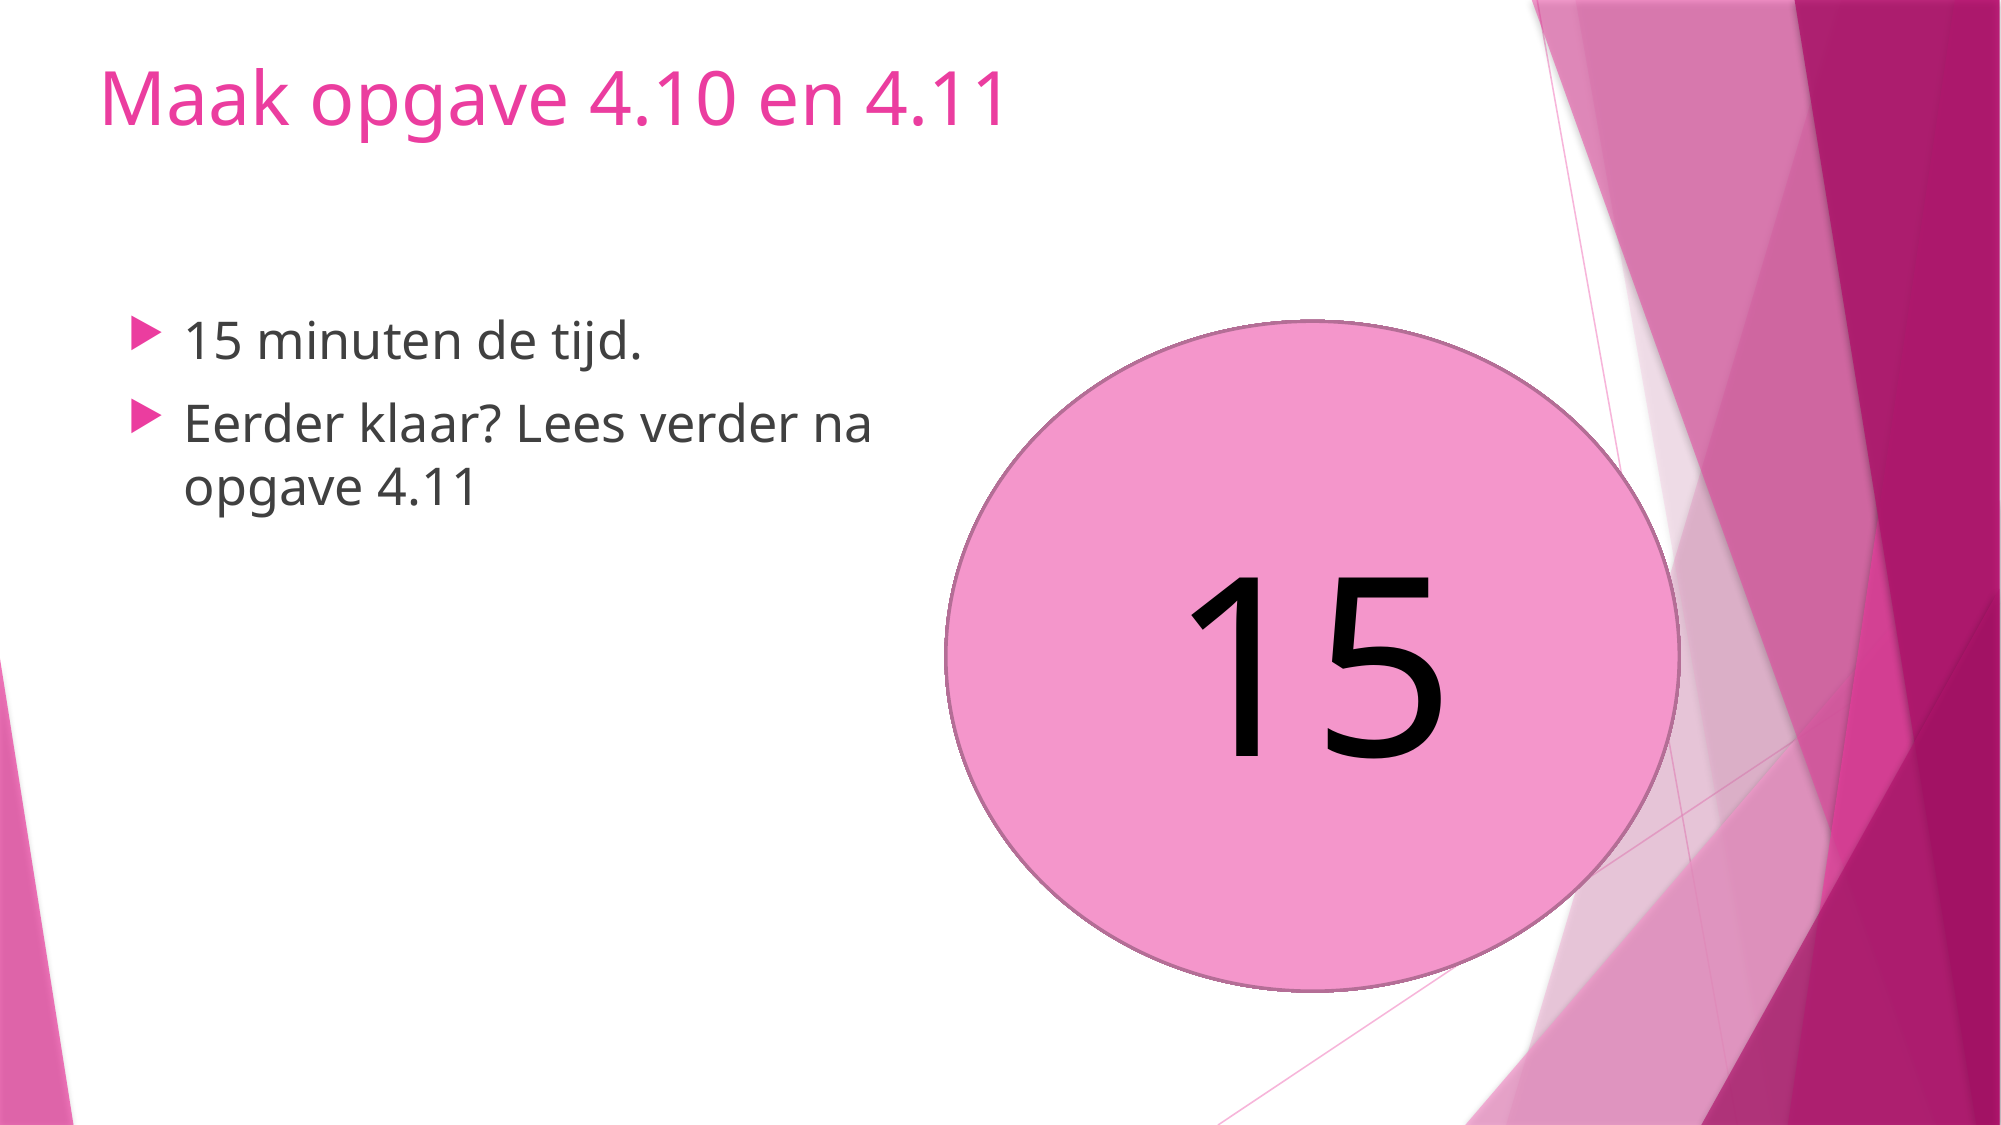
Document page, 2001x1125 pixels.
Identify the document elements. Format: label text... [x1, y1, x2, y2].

title Maak opgave 4.10 en 4.11 [83, 42, 1494, 260]
text_box 15 [944, 319, 1681, 993]
list 15 minuten de tijd. Eerder klaar? Lees verder na opgave 4.11 [112, 299, 896, 992]
